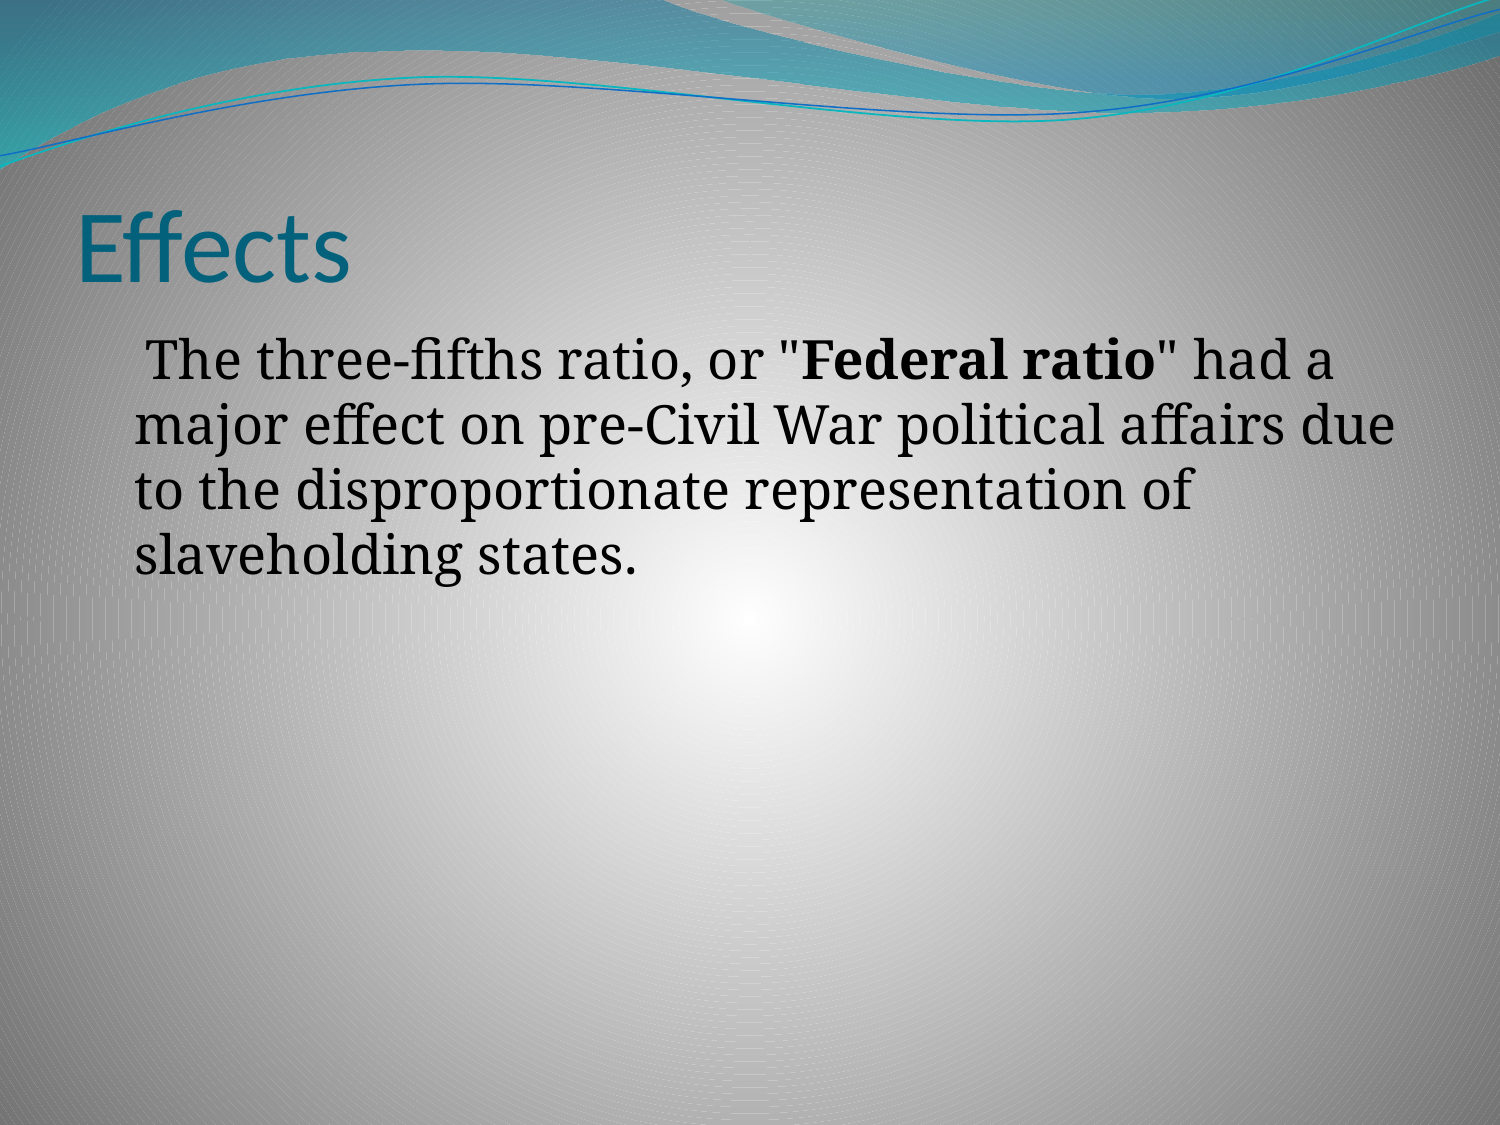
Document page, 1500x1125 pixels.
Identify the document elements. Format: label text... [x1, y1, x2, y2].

title Effects [75, 115, 1425, 303]
list The three-fifths ratio, or "Federal ratio" had a major effect on pre-Civil War political affairs due to the disproportionate representation of slaveholding states. [75, 317, 1425, 1038]
